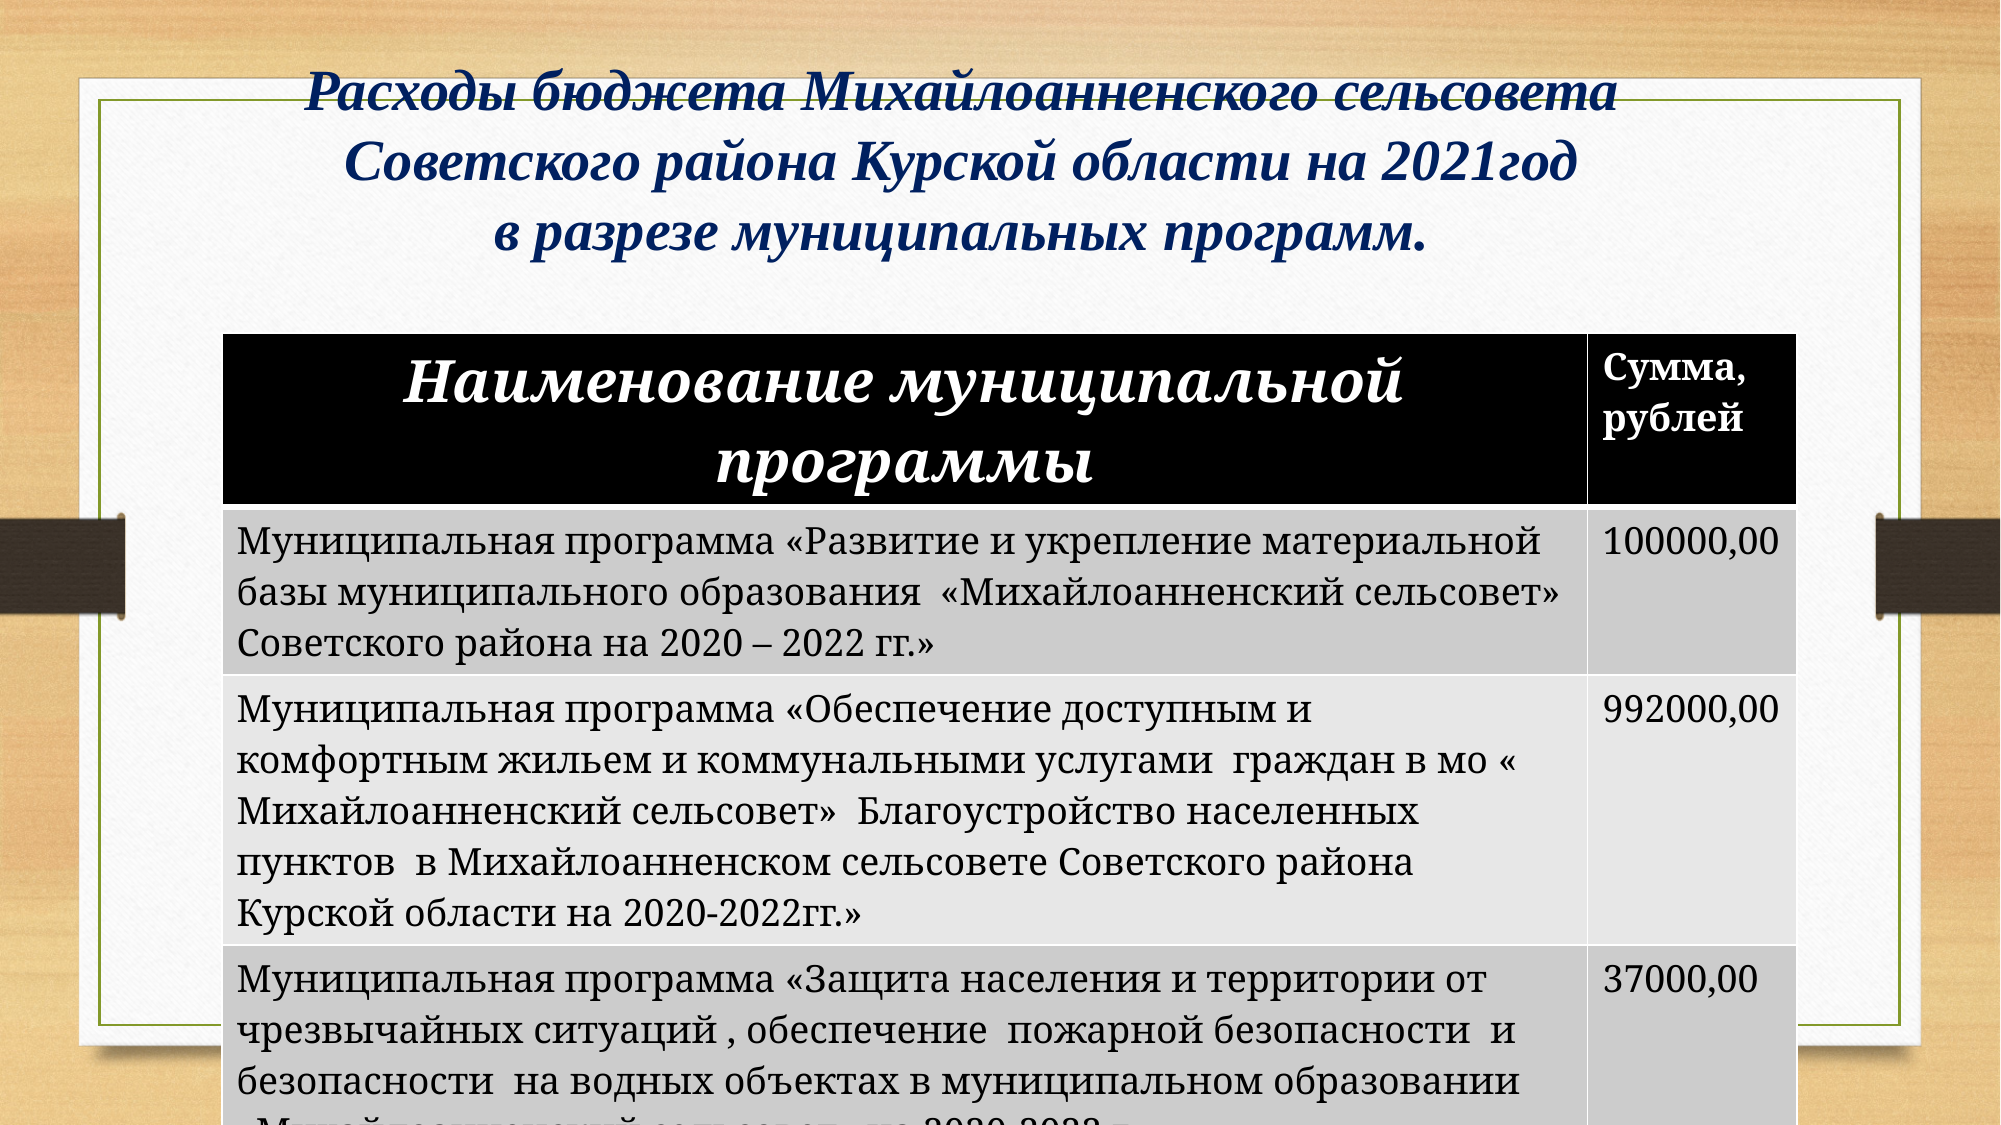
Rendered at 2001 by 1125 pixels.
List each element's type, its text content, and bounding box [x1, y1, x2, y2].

table_cell 992000,00 [1588, 676, 1796, 944]
title Расходы бюджета Михайлоанненского сельсовета Советского района Курской области на 2021год в разрезе муниципальных программ. [145, 72, 1779, 313]
table_header Сумма, рублей [1588, 334, 1796, 504]
table_cell Муниципальная программа «Обеспечение доступным и комфортным жильем и коммунальными услугами граждан в мо « Михайлоанненский сельсовет» Благоустройство населенных пунктов в Михайлоанненском сельсовете Советского района Курской области на 2020-2022гг.» [223, 676, 1587, 944]
table_cell 37000,00 [1588, 946, 1796, 1125]
table_header Наименование муниципальной программы [223, 334, 1587, 504]
table_cell Муниципальная программа «Защита населения и территории от чрезвычайных ситуаций , обеспечение пожарной безопасности и безопасности на водных объектах в муниципальном образовании «Михайлоанненский сельсовет» на 2020-2022 г» [223, 946, 1587, 1125]
table_cell 100000,00 [1588, 510, 1796, 674]
picture [0, 0, 2001, 1125]
table_cell Муниципальная программа «Развитие и укрепление материальной базы муниципального образования «Михайлоанненский сельсовет» Советского района на 2020 – 2022 гг.» [223, 510, 1587, 674]
